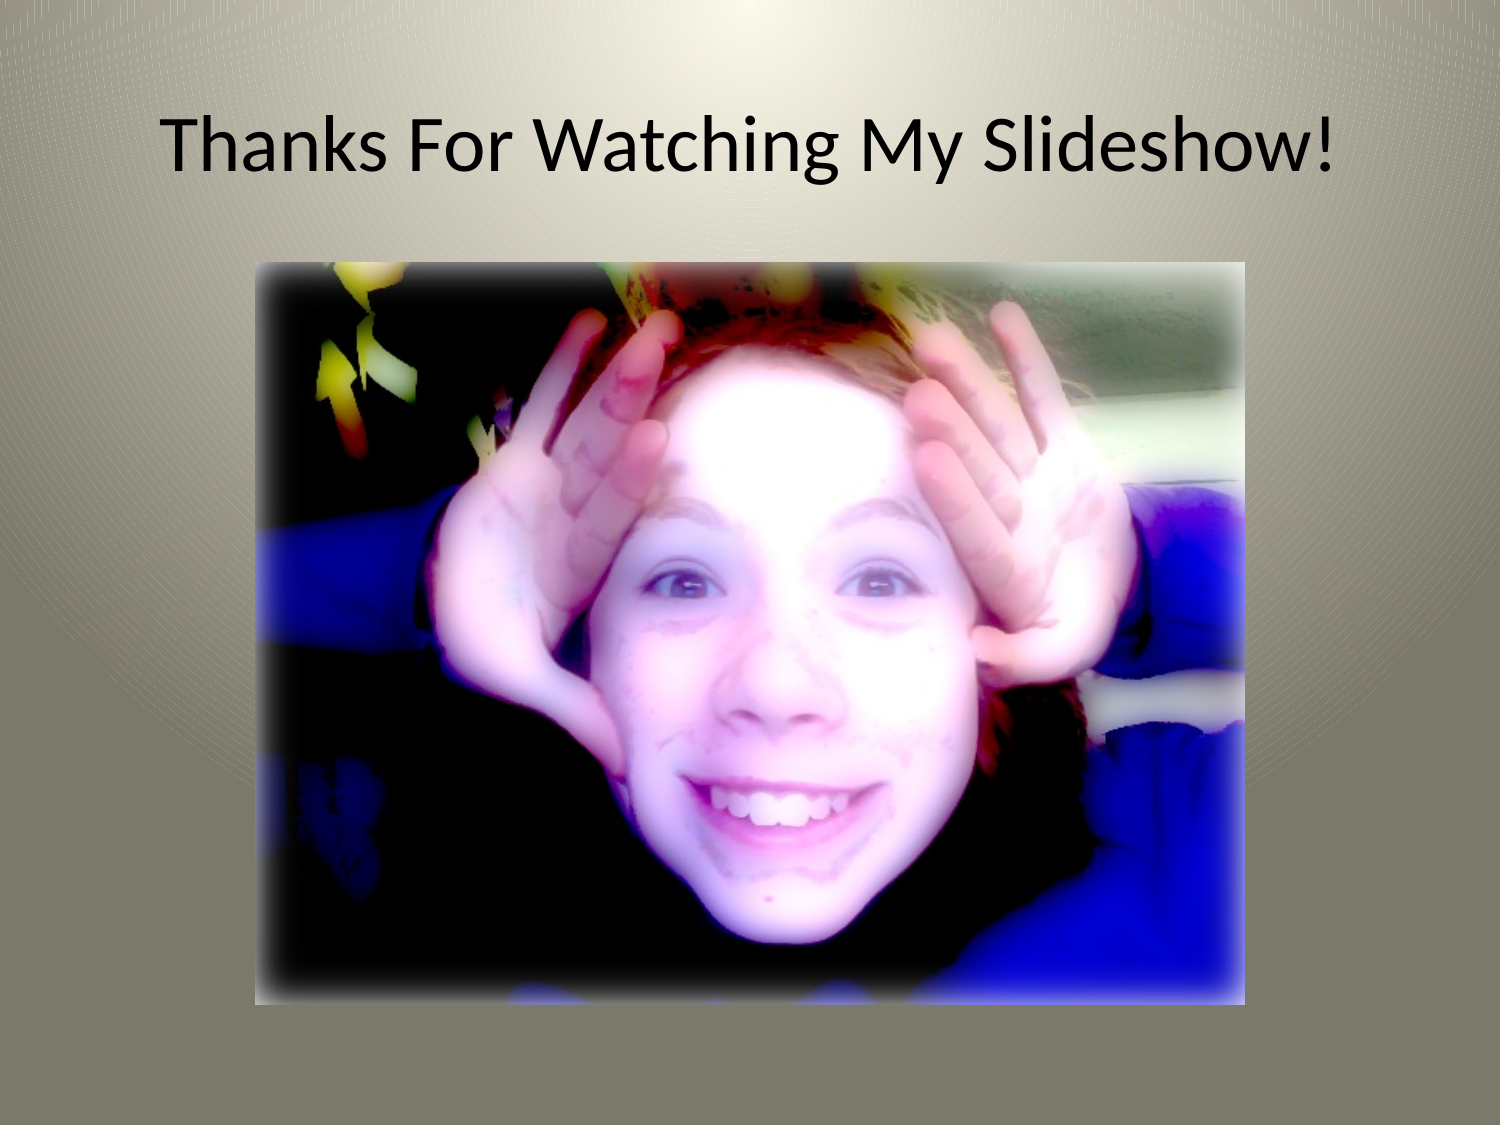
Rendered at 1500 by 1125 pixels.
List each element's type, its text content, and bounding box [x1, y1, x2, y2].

title Thanks For Watching My Slideshow! [75, 45, 1425, 233]
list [74, 262, 1426, 1006]
